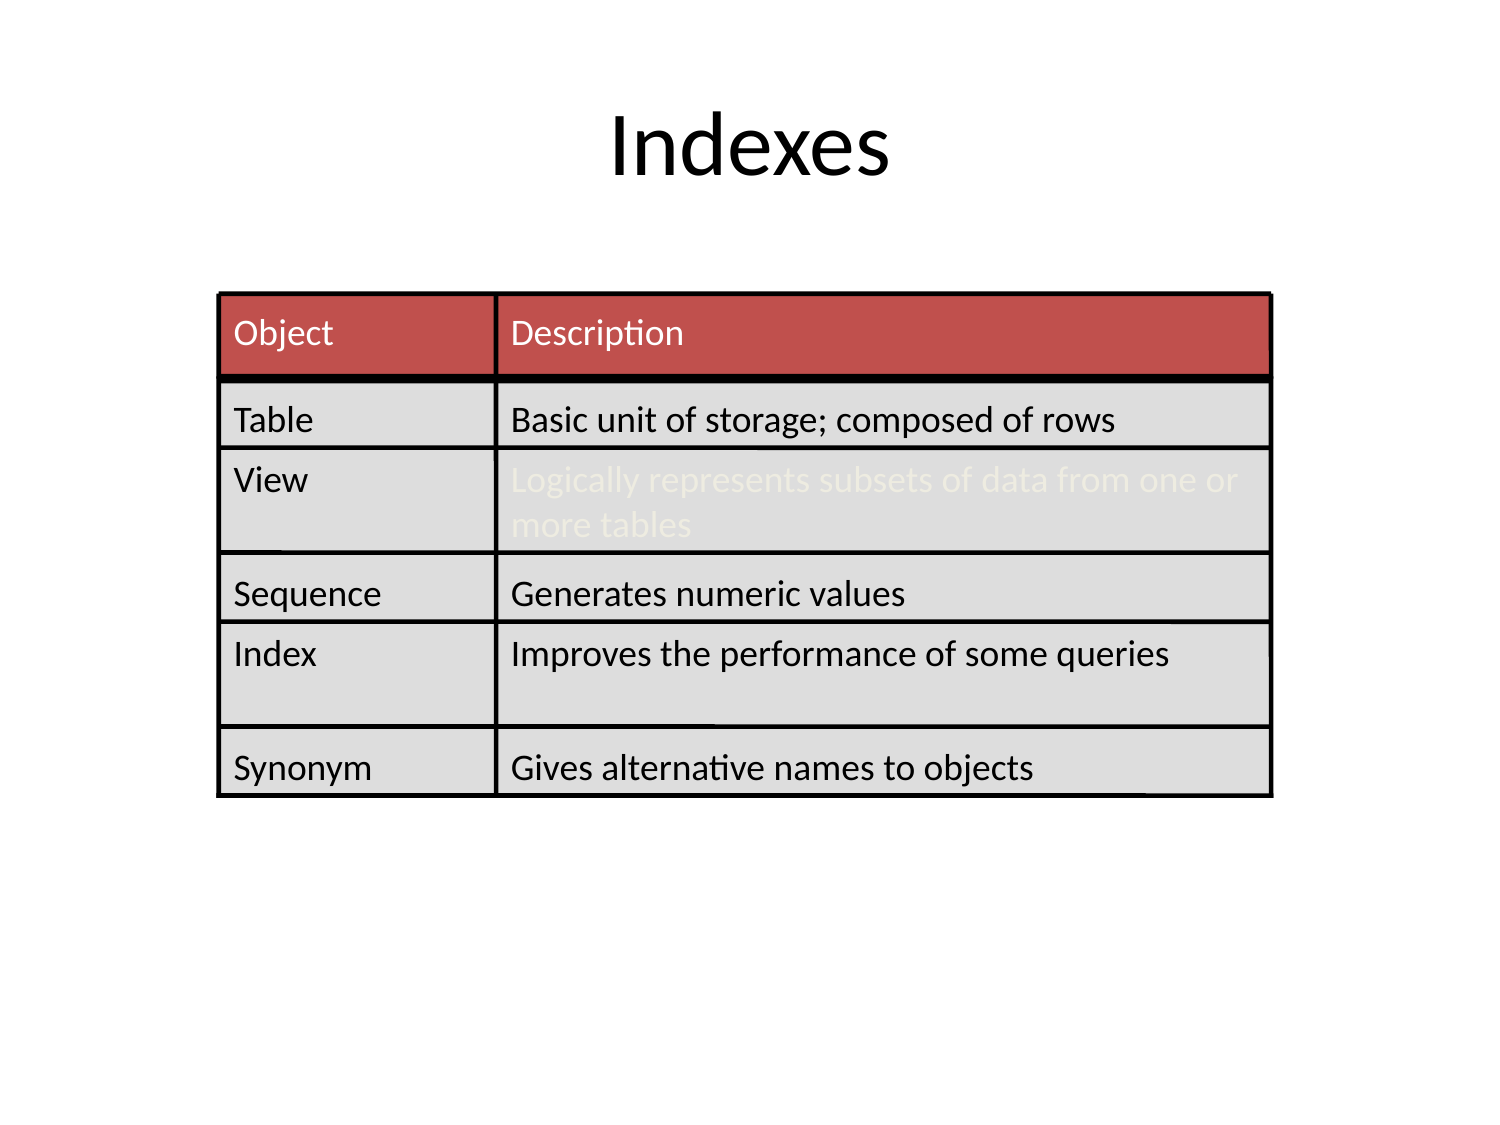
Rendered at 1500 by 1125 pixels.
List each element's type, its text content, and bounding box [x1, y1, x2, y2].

text_box Gives alternative names to objects [497, 727, 1271, 795]
text_box Table [219, 379, 496, 447]
text_box Synonym [219, 727, 496, 795]
text_box Sequence [219, 553, 496, 621]
text_box Description [497, 294, 1271, 378]
text_box Generates numeric values [497, 553, 1271, 621]
text_box Improves the performance of some queries [497, 622, 1271, 726]
text_box Object [219, 294, 496, 378]
text_box Index [219, 622, 496, 726]
title Indexes [75, 45, 1425, 233]
text_box View [219, 448, 496, 552]
text_box Basic unit of storage; composed of rows [497, 379, 1271, 447]
text_box Logically represents subsets of data from one or more tables [497, 448, 1271, 552]
